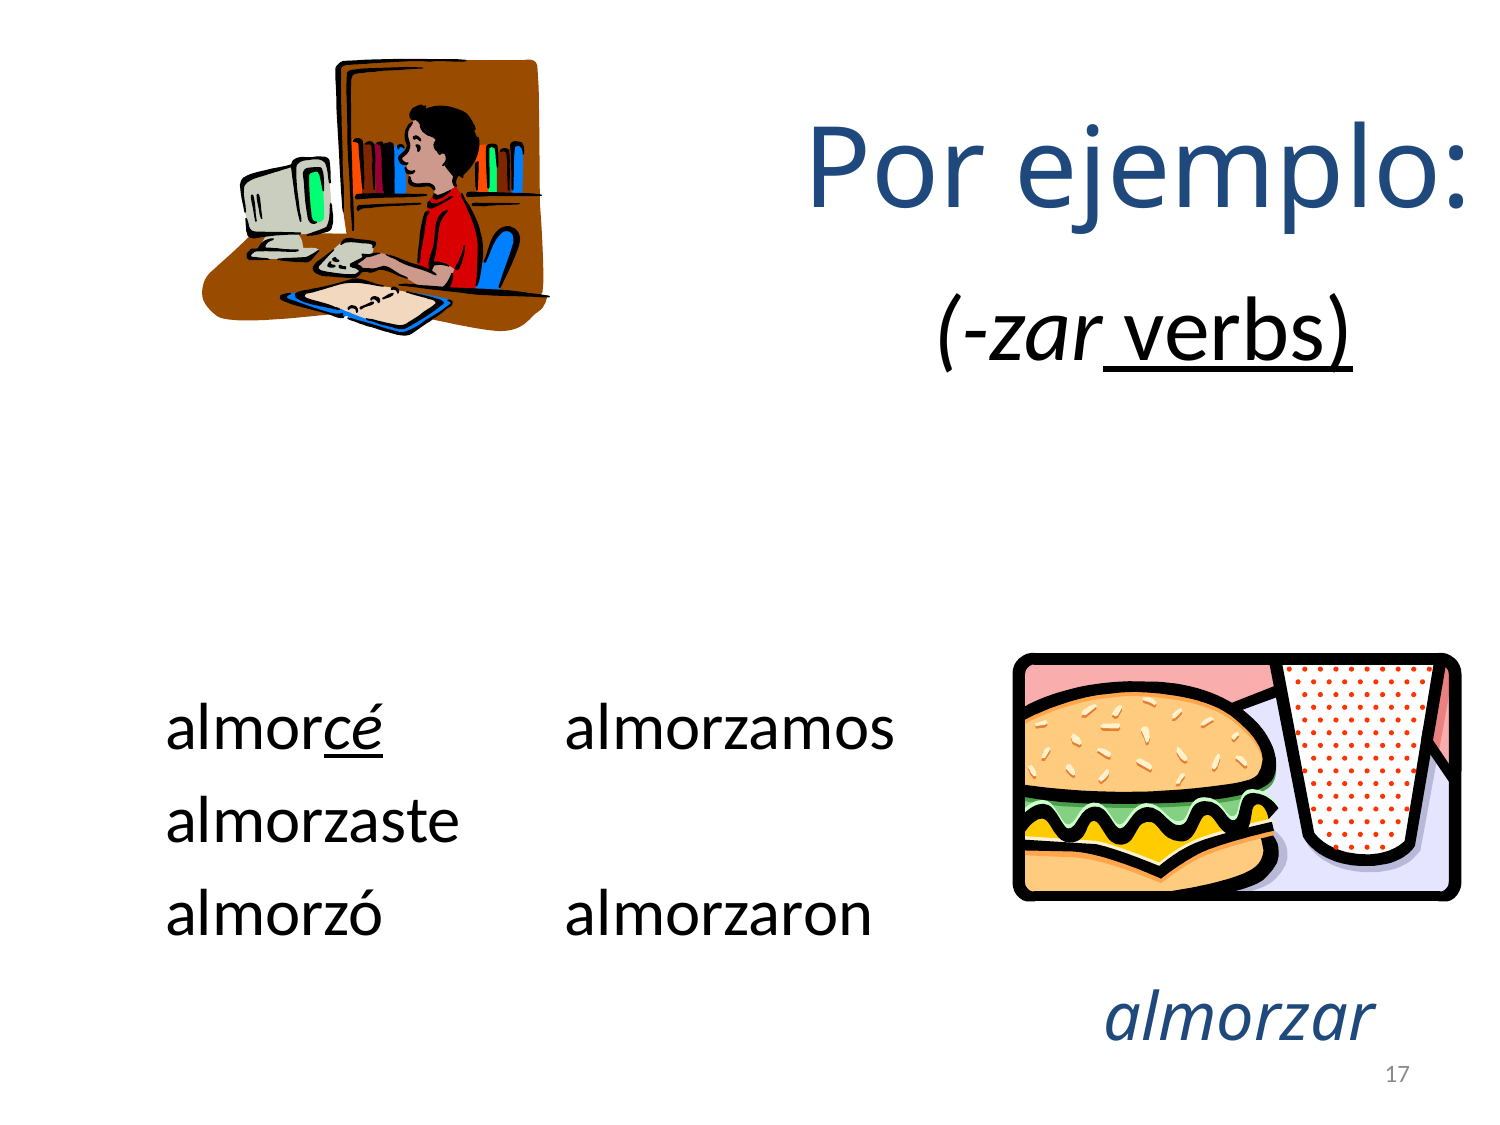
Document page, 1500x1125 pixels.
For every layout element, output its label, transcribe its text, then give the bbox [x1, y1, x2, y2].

list almorcé almorzaste almorzó [150, 675, 538, 963]
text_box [1012, 649, 1465, 1062]
text_box Por ejemplo: [788, 87, 1488, 238]
slide_number 17 [1074, 1070, 1425, 1103]
list almorzamos almorzaron [549, 675, 1007, 963]
title (-zar verbs) [862, 262, 1425, 385]
picture [199, 55, 551, 338]
